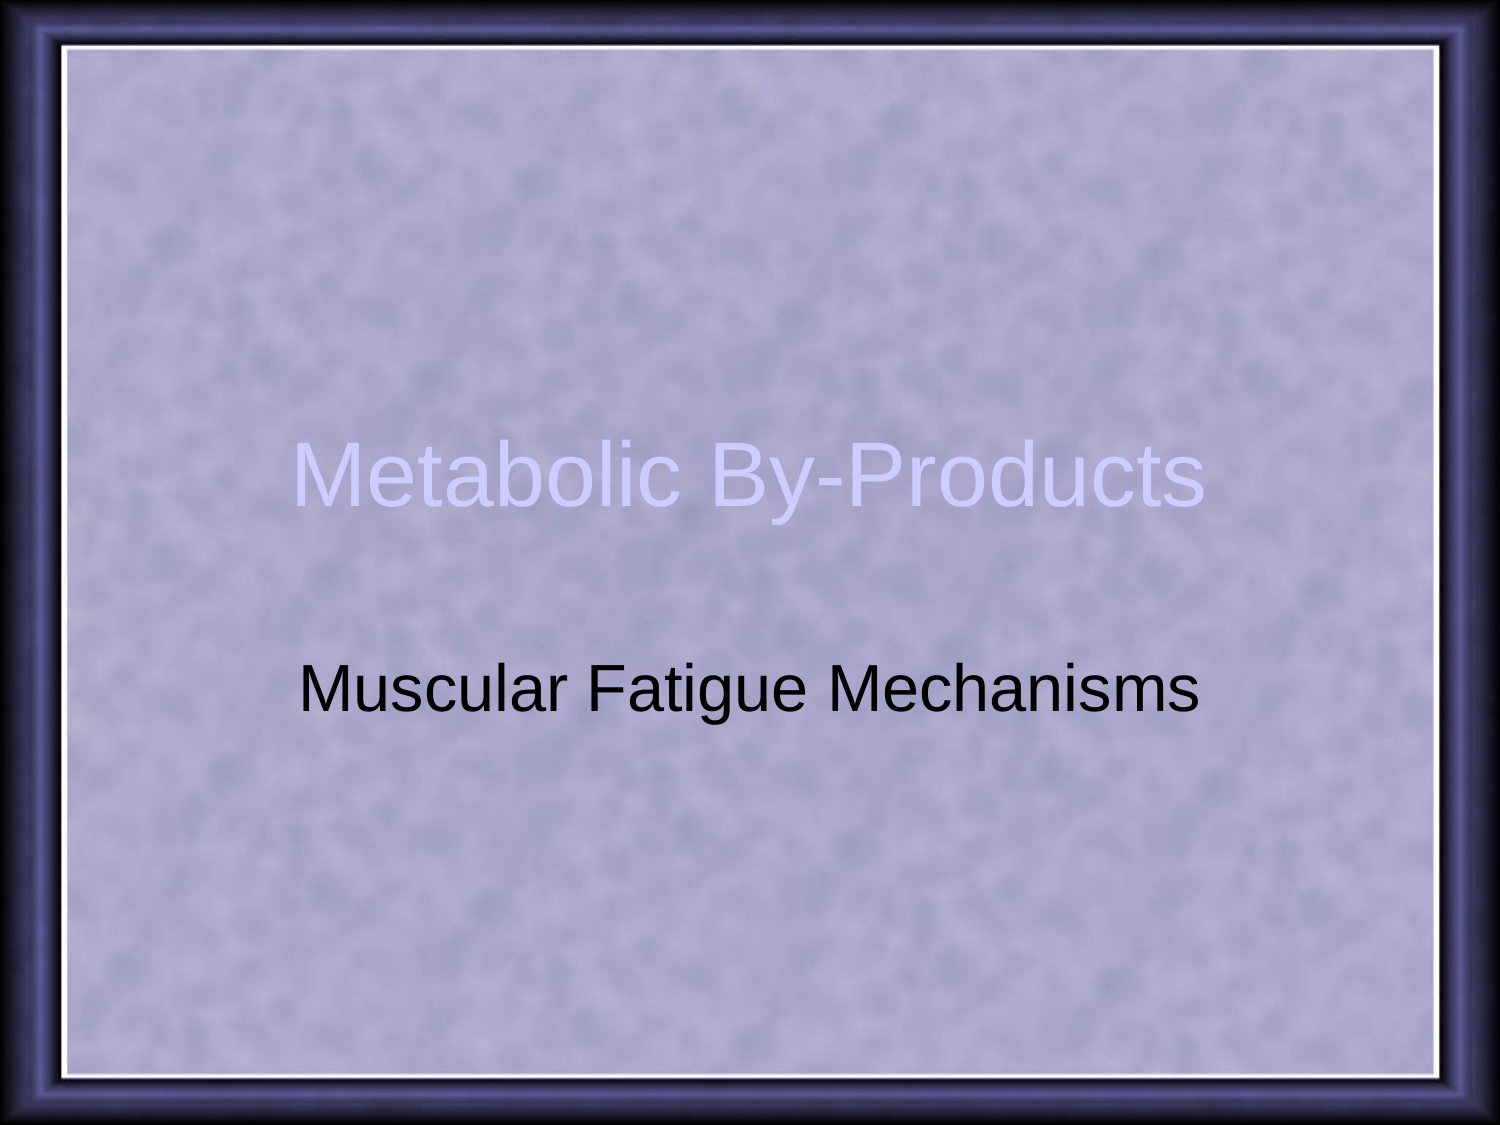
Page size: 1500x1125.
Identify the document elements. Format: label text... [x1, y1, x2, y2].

title Metabolic By-Products [112, 349, 1388, 591]
picture [0, 0, 1500, 1125]
subtitle Muscular Fatigue Mechanisms [224, 637, 1276, 926]
